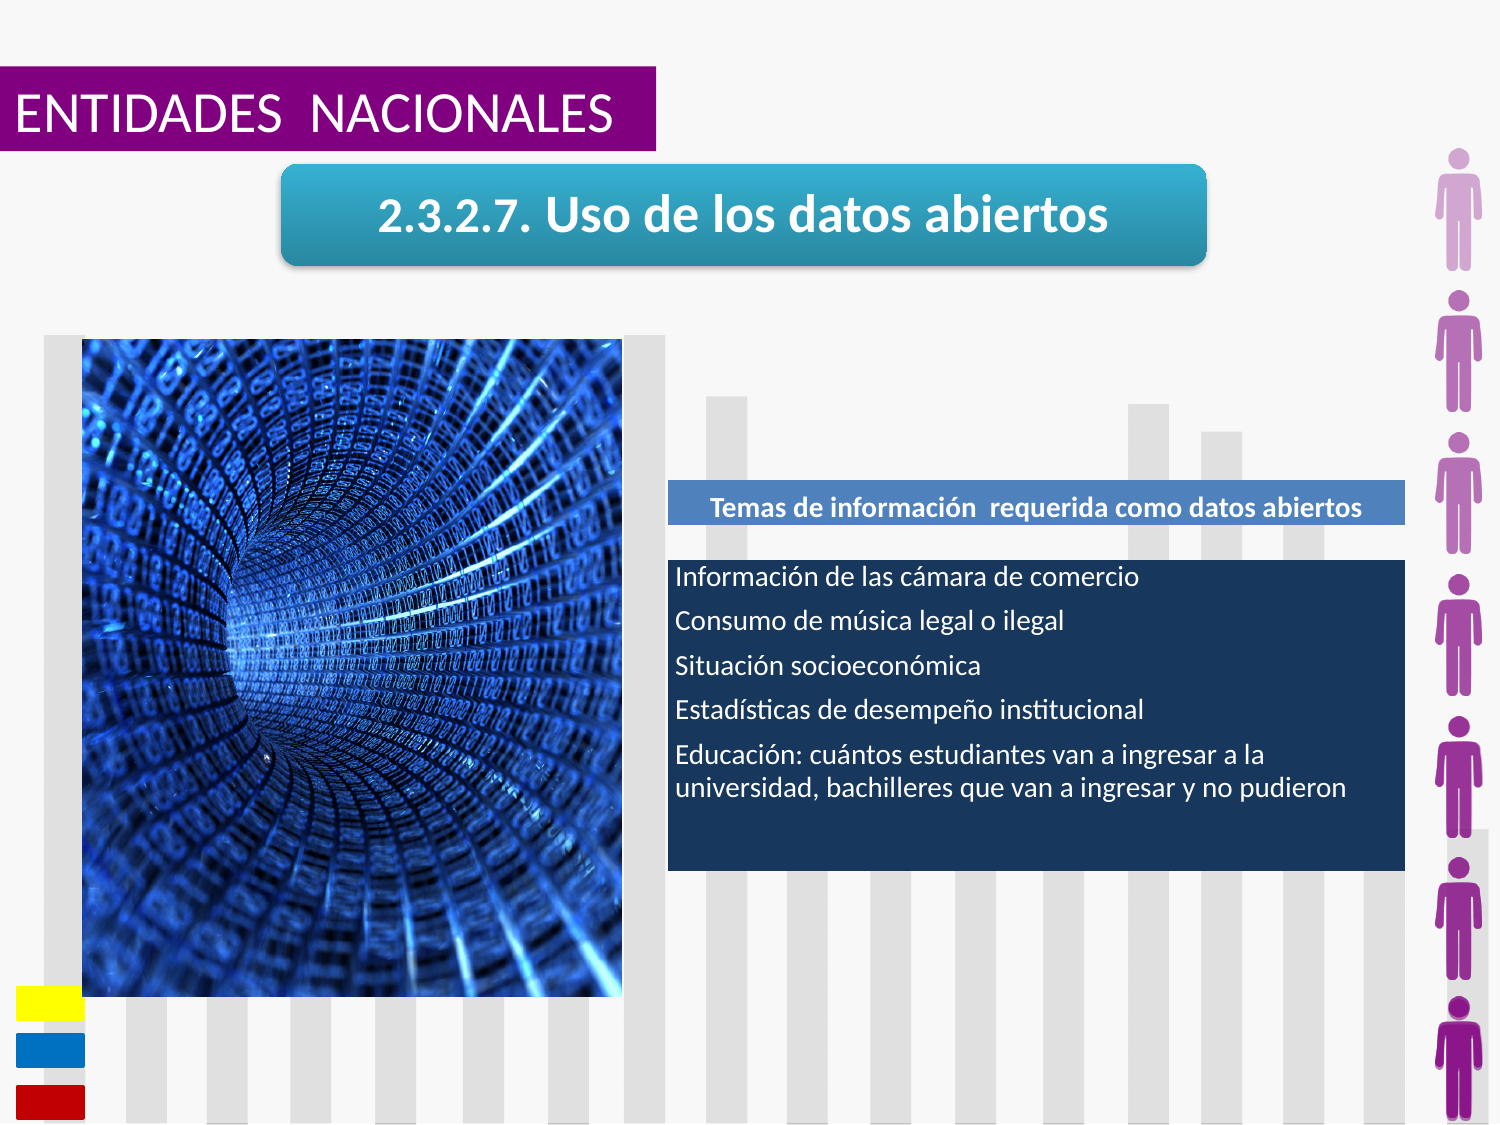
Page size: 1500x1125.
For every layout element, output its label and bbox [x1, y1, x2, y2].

picture [0, 0, 1500, 1125]
text_box [280, 163, 1208, 267]
